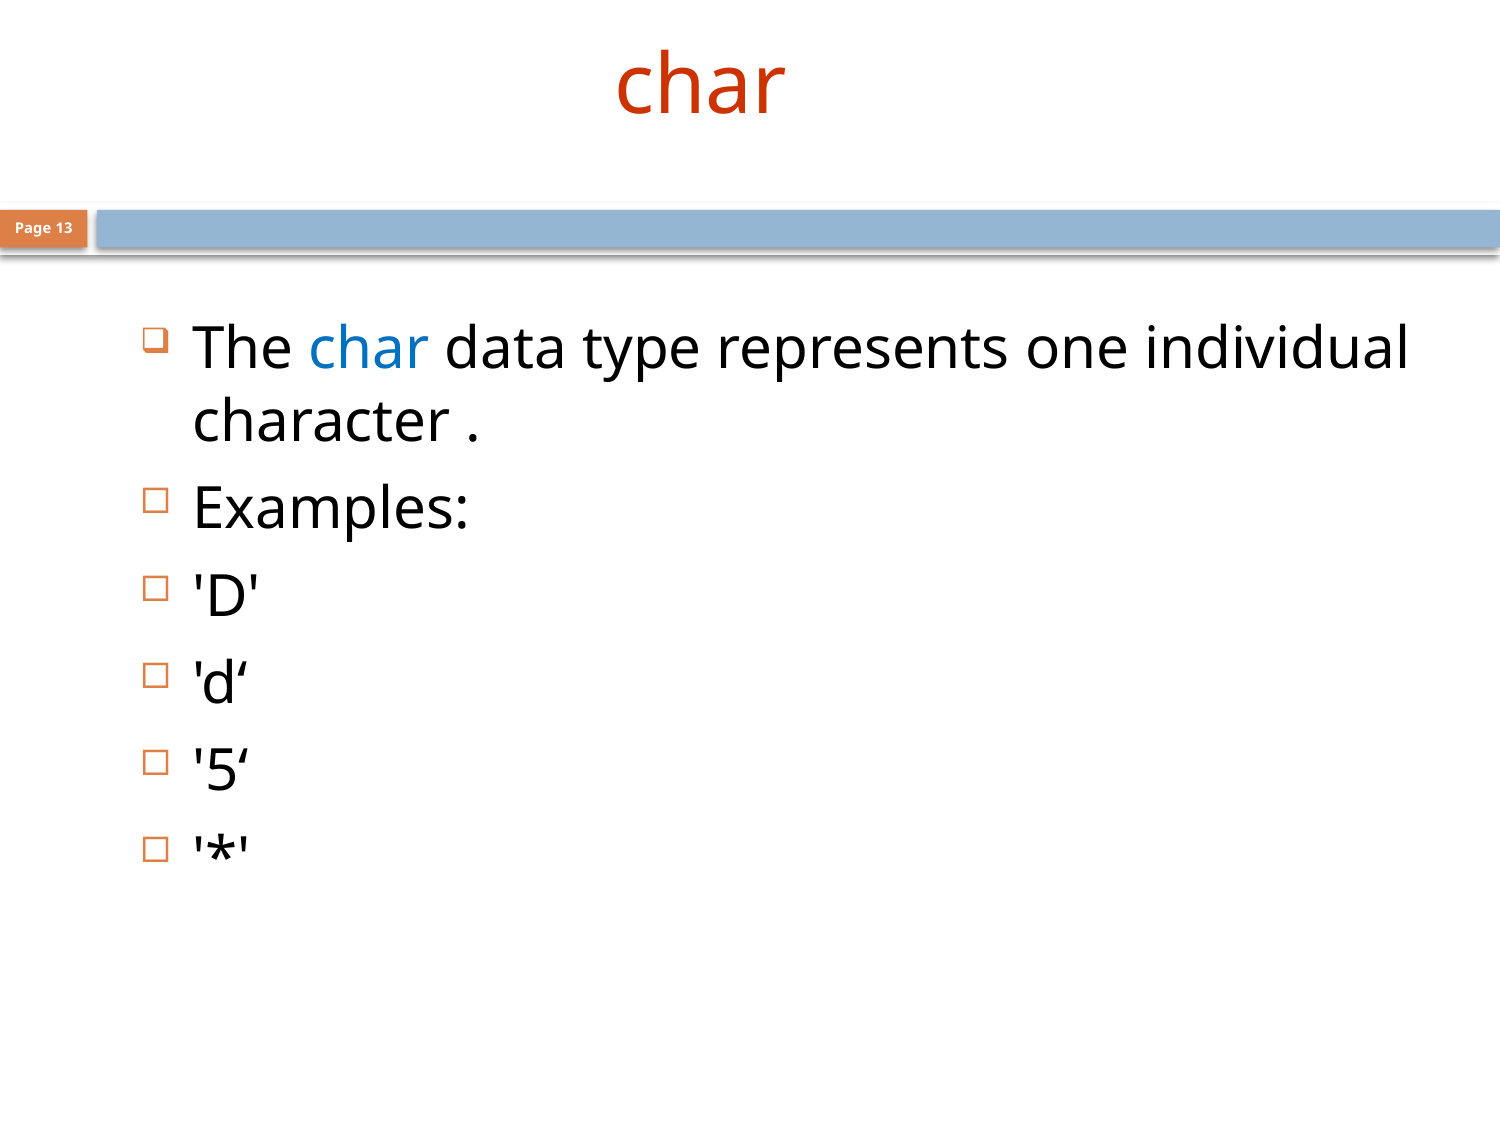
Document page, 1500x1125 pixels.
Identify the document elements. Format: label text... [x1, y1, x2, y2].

text_box char [137, 0, 1265, 138]
list The char data type represents one individual character . Examples: 'D' 'd‘ '5‘ '*' [124, 299, 1438, 976]
slide_number Page 13 [0, 208, 88, 249]
